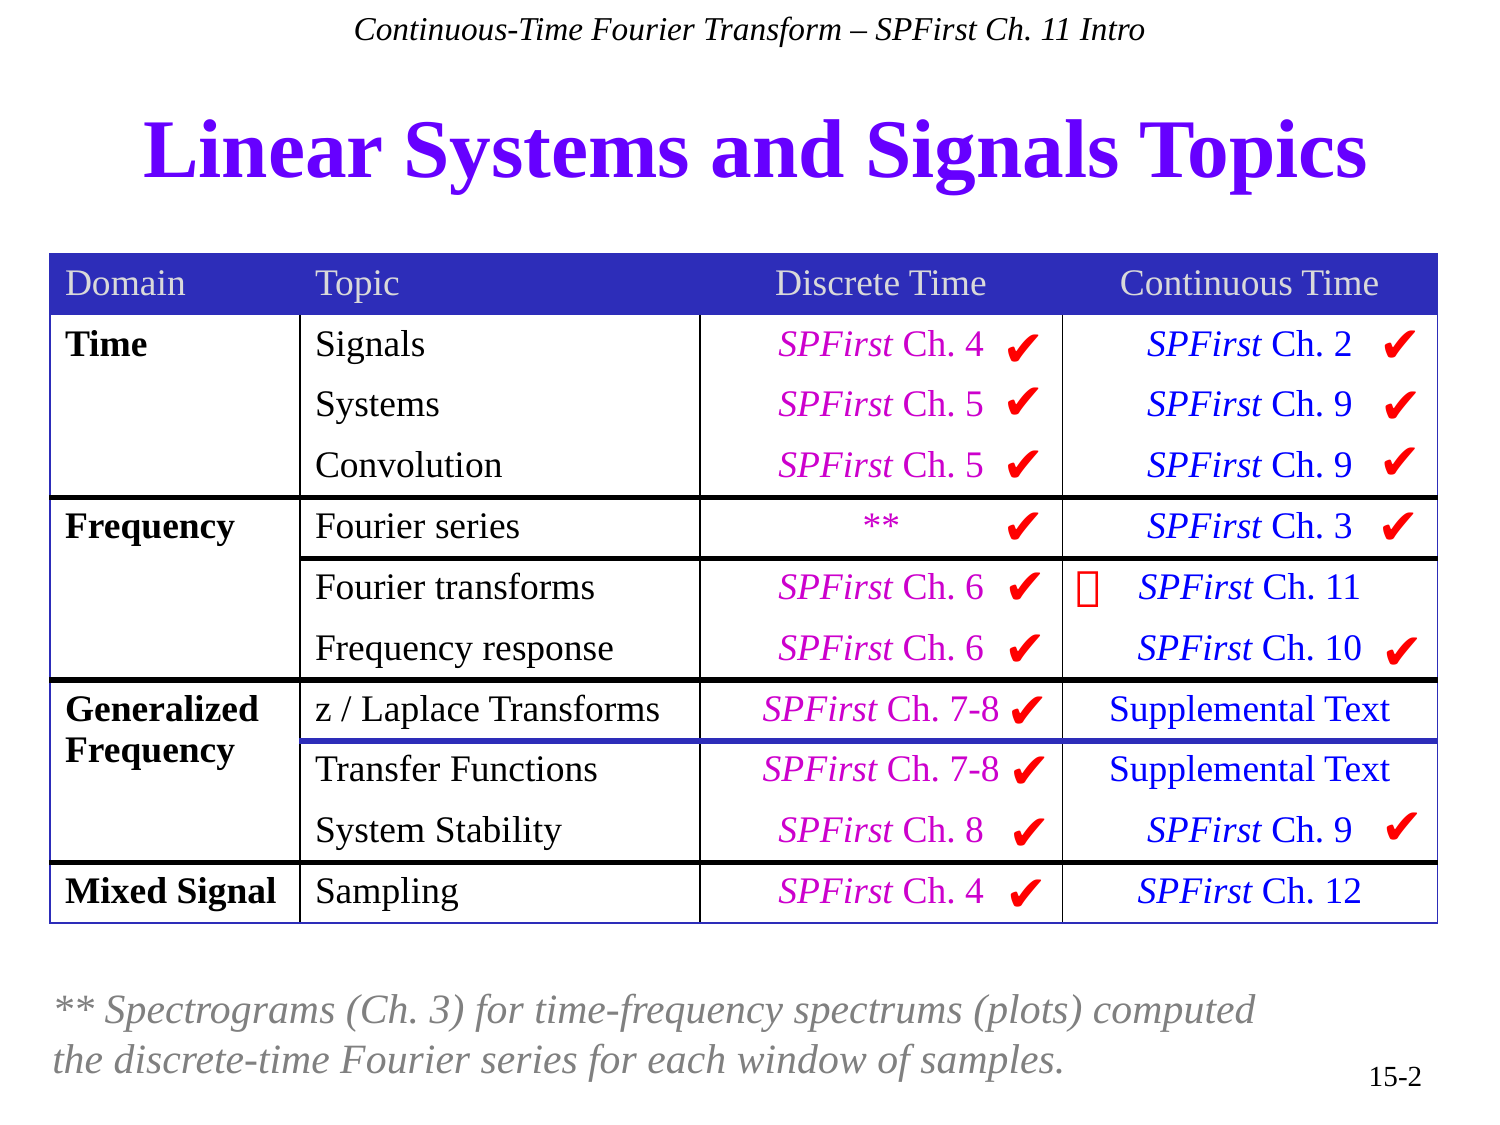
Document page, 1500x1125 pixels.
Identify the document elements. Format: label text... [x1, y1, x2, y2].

table_cell Mixed Signal [51, 865, 299, 922]
table_cell SPFirst Ch. 7-8 [701, 683, 982, 738]
table_cell Convolution [301, 437, 699, 495]
table_cell Time [51, 315, 299, 495]
table_header Continuous Time [1062, 255, 1437, 303]
table_cell SPFirst Ch. 5 [701, 437, 982, 495]
slide_number 15-2 [1124, 1049, 1438, 1125]
table_cell Transfer Functions [301, 744, 699, 802]
table_cell SPFirst Ch. 5 [701, 376, 982, 437]
table_cell SPFirst Ch. 8 [701, 802, 982, 860]
table_header Topic [300, 255, 700, 315]
table_cell Generalized Frequency [51, 683, 299, 860]
table_cell SPFirst Ch. 4 [701, 865, 982, 922]
table_cell SPFirst Ch. 4 [701, 315, 982, 376]
table_cell SPFirst Ch. 6 [701, 619, 982, 677]
table_header Discrete Time [700, 255, 1062, 315]
table_cell ** [701, 500, 982, 556]
table_cell Sampling [301, 865, 699, 922]
table_cell SPFirst Ch. 6 [701, 561, 982, 619]
table_cell Systems [301, 376, 699, 437]
table_cell Fourier transforms [301, 561, 699, 619]
title Linear Systems and Signals Topics [75, 55, 1438, 238]
table_cell Signals [301, 315, 699, 376]
table_cell Fourier series [301, 500, 699, 556]
table_cell z / Laplace Transforms [301, 683, 699, 738]
table_header Domain [51, 255, 300, 315]
table_cell Frequency [51, 500, 299, 677]
table_cell Frequency response [301, 619, 699, 677]
text_box Continuous-Time Fourier Transform – SPFirst Ch. 11 Intro [0, 0, 1500, 55]
table_cell System Stability [301, 802, 699, 860]
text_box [987, 304, 1442, 930]
table_cell SPFirst Ch. 7-8 [701, 744, 982, 802]
text_box ** Spectrograms (Ch. 3) for time-frequency spectrums (plots) computed the discrete-time Fourier series for each window of samples. [37, 974, 1325, 1090]
